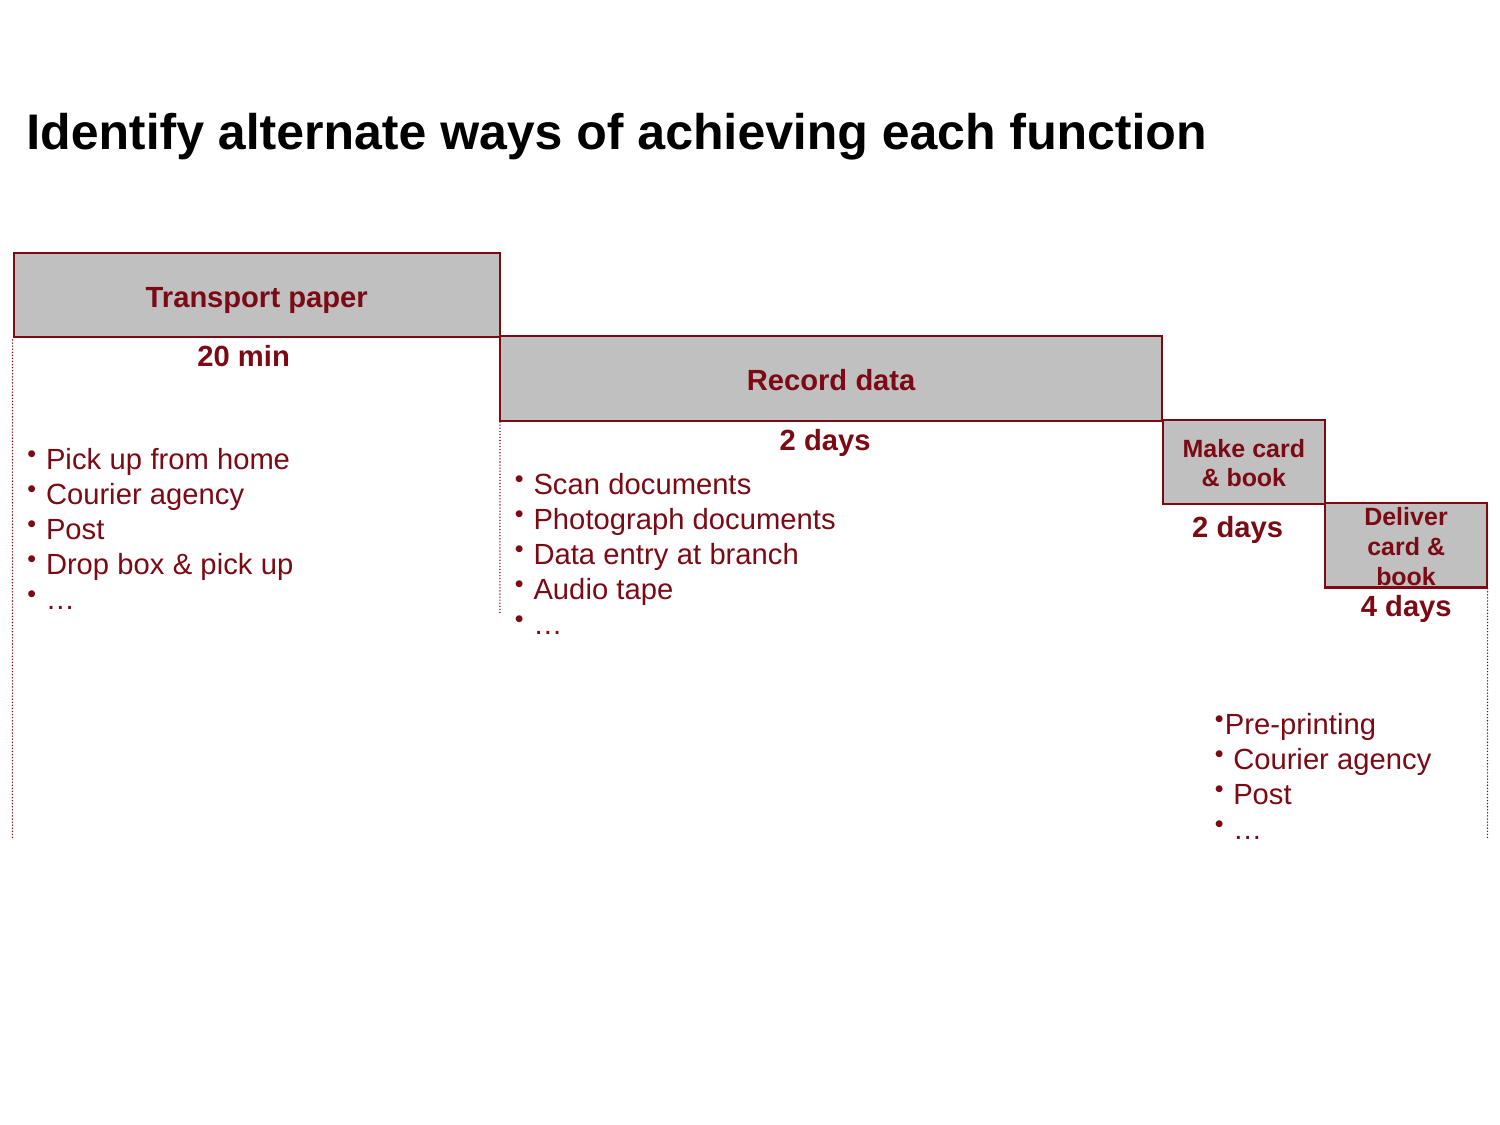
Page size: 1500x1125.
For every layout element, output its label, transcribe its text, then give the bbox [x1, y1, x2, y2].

text_box Deliver card & book [1324, 503, 1488, 587]
text_box 20 min [150, 337, 338, 372]
text_box Make card & book [1163, 419, 1325, 505]
text_box Pick up from home Courier agency Post Drop box & pick up … [12, 432, 425, 688]
title Identify alternate ways of achieving each function [26, 99, 1472, 288]
text_box Record data [499, 336, 1163, 421]
text_box 2 days [731, 421, 919, 457]
text_box Transport paper [13, 253, 500, 338]
text_box 4 days [1312, 587, 1500, 622]
text_box 2 days [1143, 508, 1332, 543]
text_box Scan documents Photograph documents Data entry at branch Audio tape … [500, 457, 913, 713]
text_box Pre-printing Courier agency Post … [1199, 697, 1488, 953]
